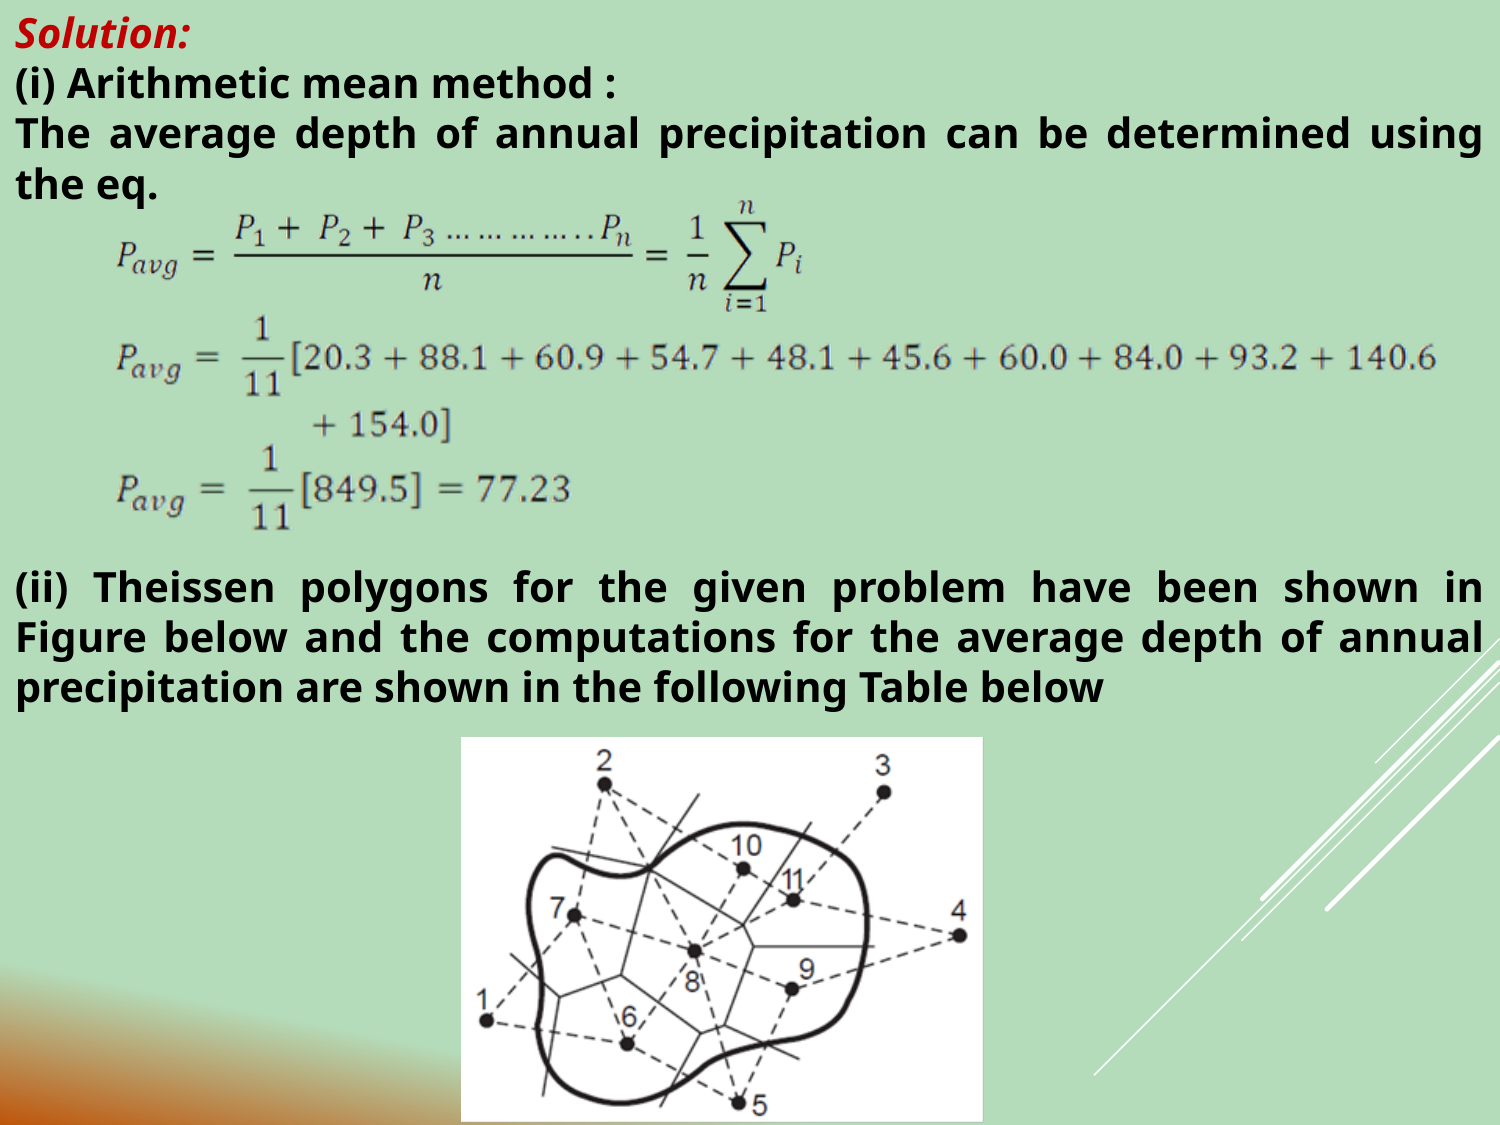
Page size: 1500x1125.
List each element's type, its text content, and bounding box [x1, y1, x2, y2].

picture [460, 737, 985, 1124]
text_box (ii) Theissen polygons for the given problem have been shown in Figure below and the computations for the average depth of annual precipitation are shown in the following Table below [0, 553, 1500, 719]
picture [116, 195, 1479, 537]
text_box Solution: (i) Arithmetic mean method : The average depth of annual precipitation can be determined using the eq. [0, 0, 1500, 215]
